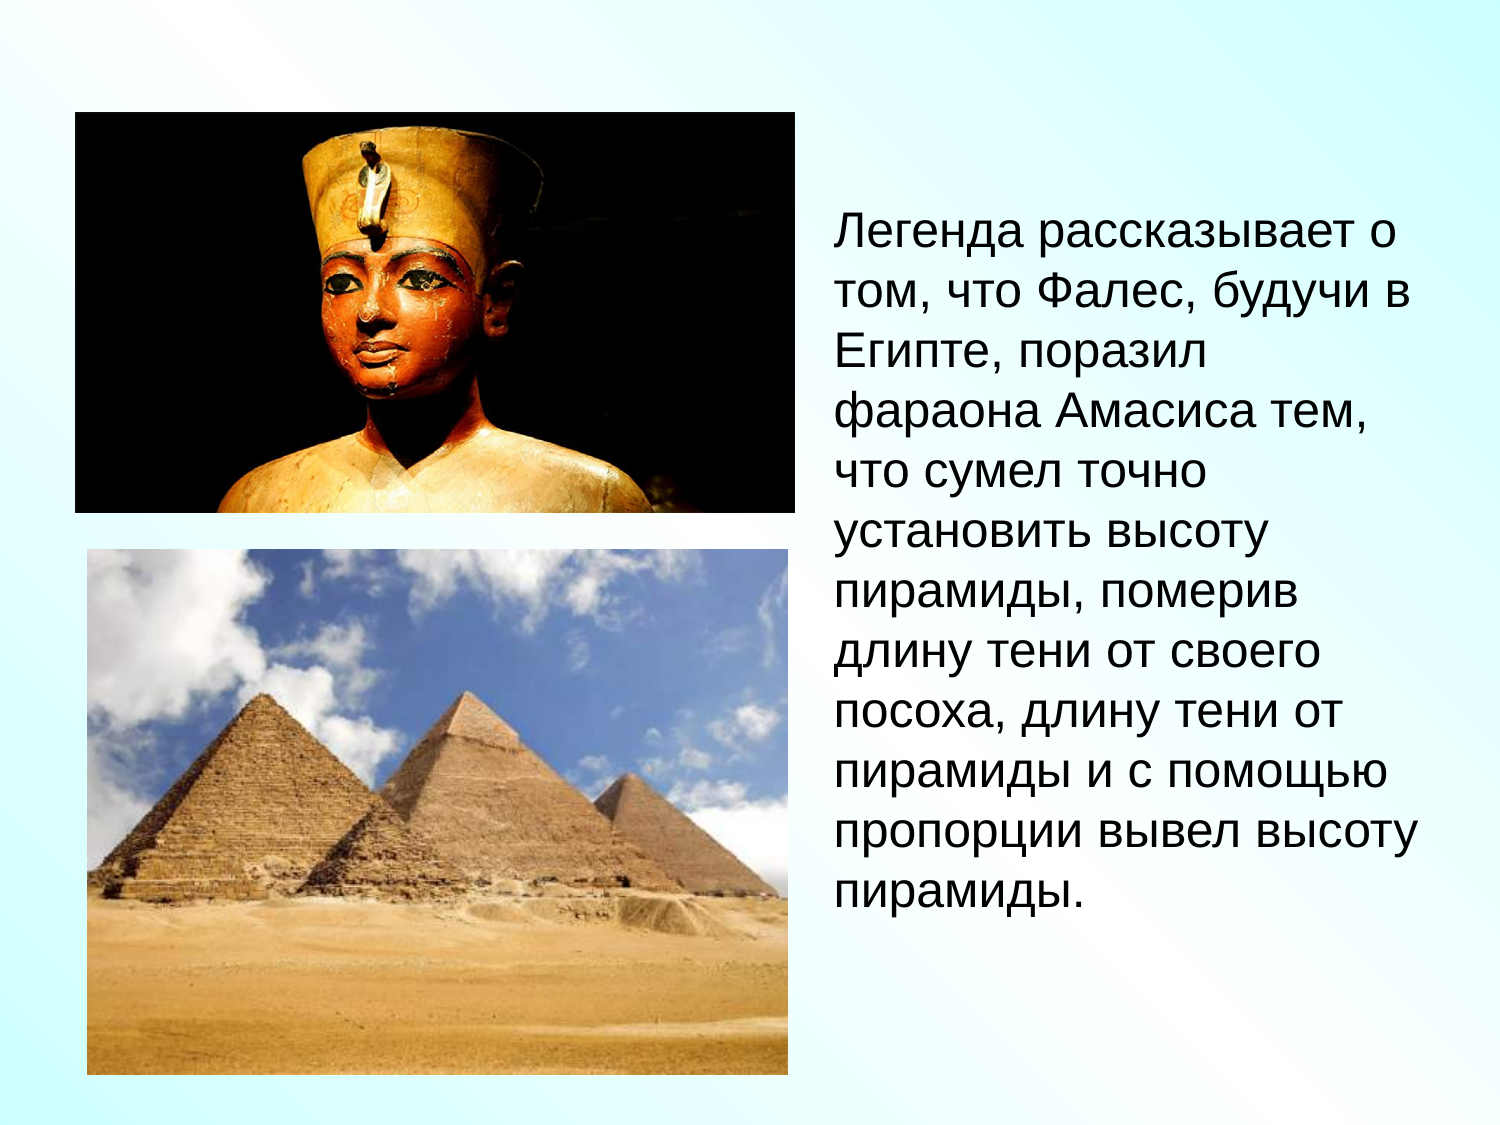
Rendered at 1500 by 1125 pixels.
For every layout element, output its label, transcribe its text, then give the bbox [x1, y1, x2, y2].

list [87, 549, 788, 1076]
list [74, 112, 796, 513]
list Легенда рассказывает о том, что Фалес, будучи в Египте, поразил фараона Амасиса тем, что сумел точно установить высоту пирамиды, померив длину тени от своего посоха, длину тени от пирамиды и с помощью пропорции вывел высоту пирамиды. [762, 50, 1438, 1006]
